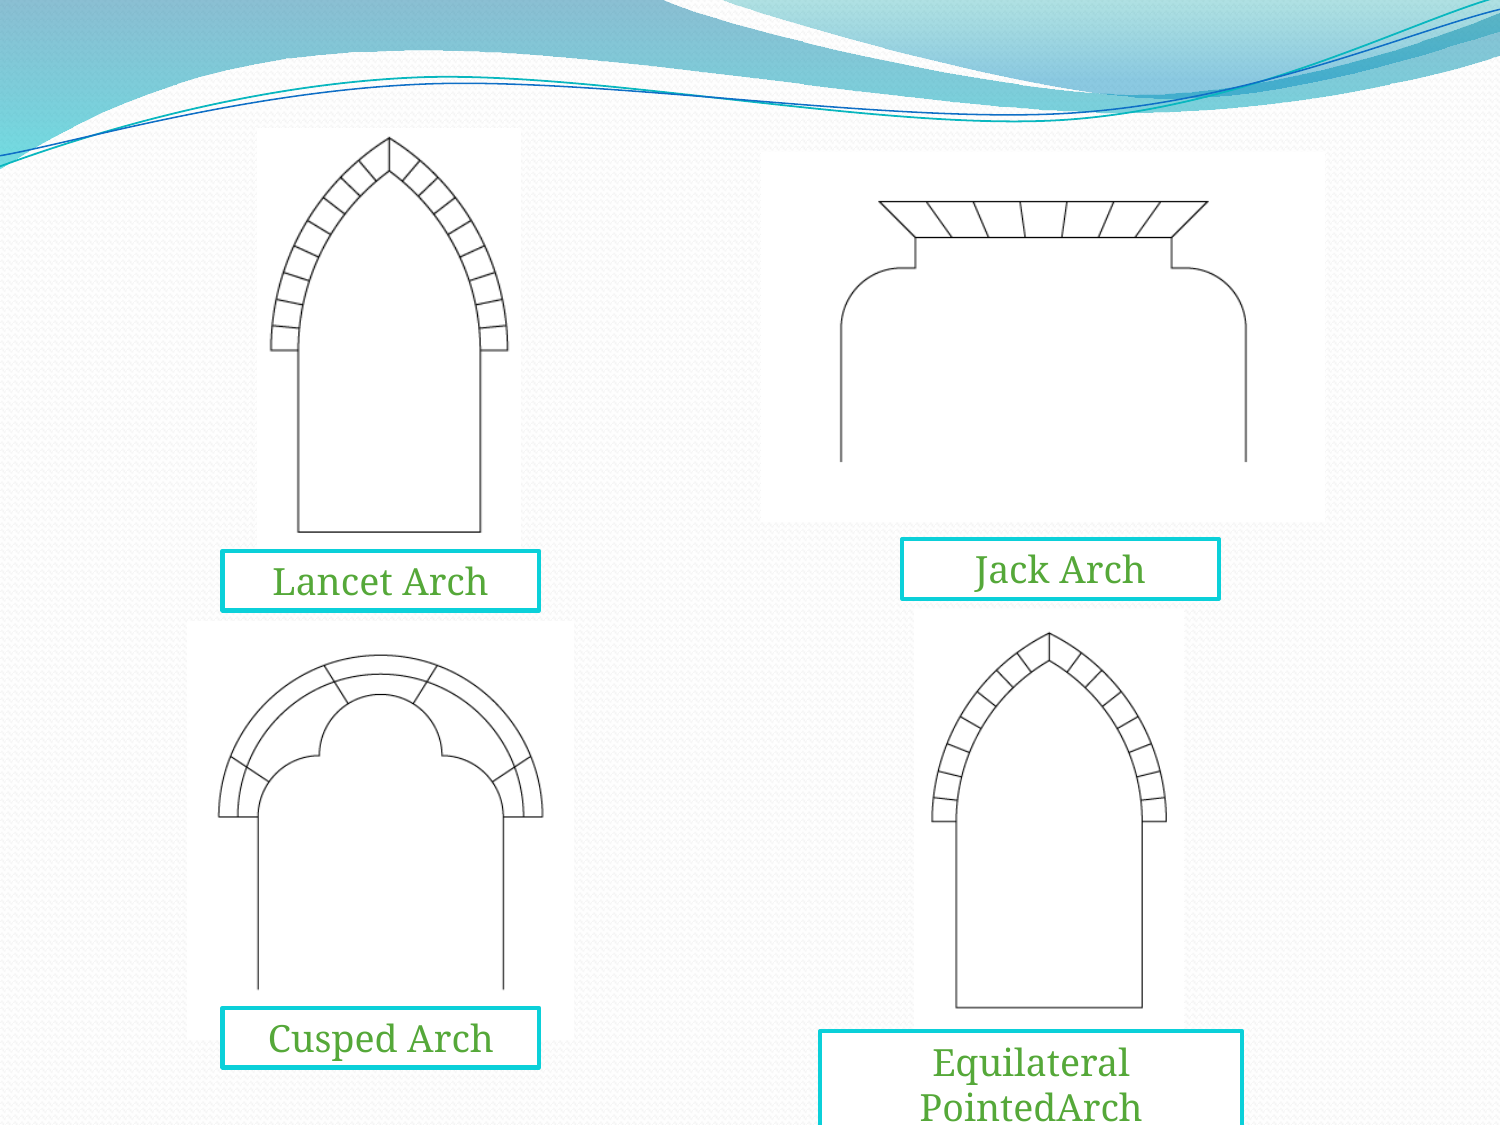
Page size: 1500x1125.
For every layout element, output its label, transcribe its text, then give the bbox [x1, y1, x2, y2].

picture [761, 152, 1325, 522]
text_box Equilateral PointedArch [818, 1029, 1244, 1125]
text_box Jack Arch [900, 537, 1221, 601]
picture [257, 128, 522, 573]
picture [913, 609, 1184, 1044]
picture [187, 620, 574, 1041]
text_box Lancet Arch [220, 549, 541, 613]
text_box Cusped Arch [220, 1053, 541, 1070]
